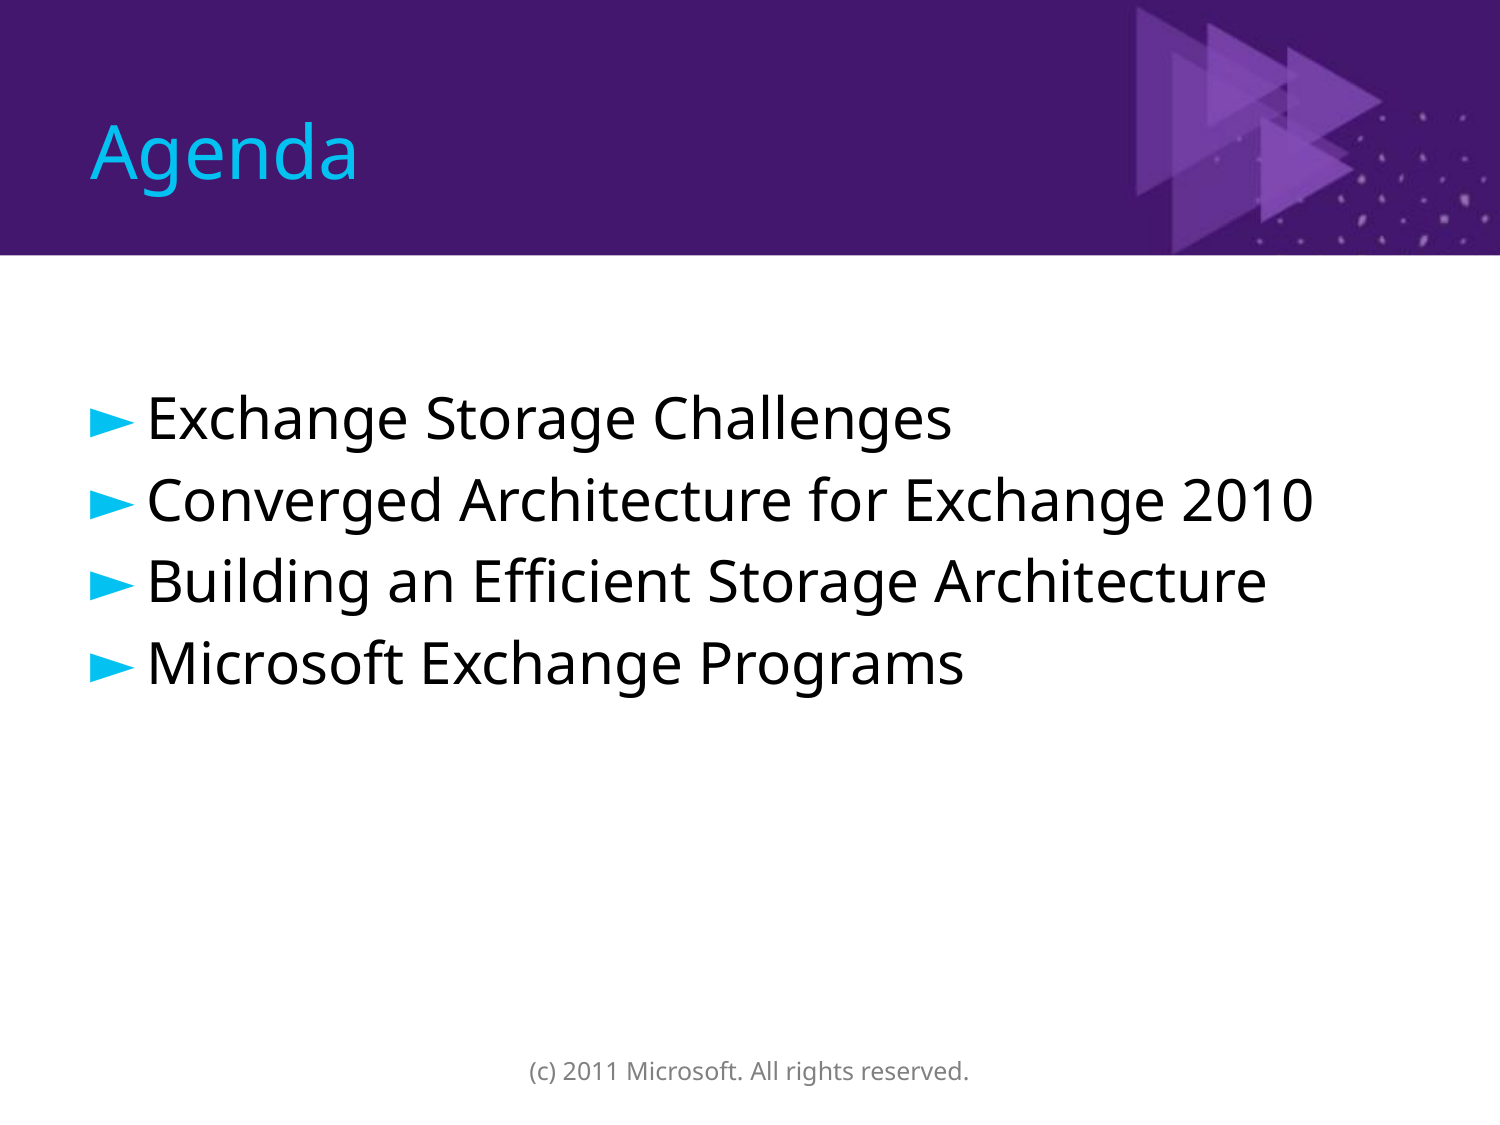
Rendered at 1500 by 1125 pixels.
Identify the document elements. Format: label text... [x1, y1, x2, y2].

title Agenda [75, 56, 1425, 244]
picture [0, 0, 1500, 255]
footer (c) 2011 Microsoft. All rights reserved. [512, 1042, 988, 1103]
list Exchange Storage Challenges Converged Architecture for Exchange 2010 Building an Efficient Storage Architecture Microsoft Exchange Programs [75, 373, 1425, 1005]
